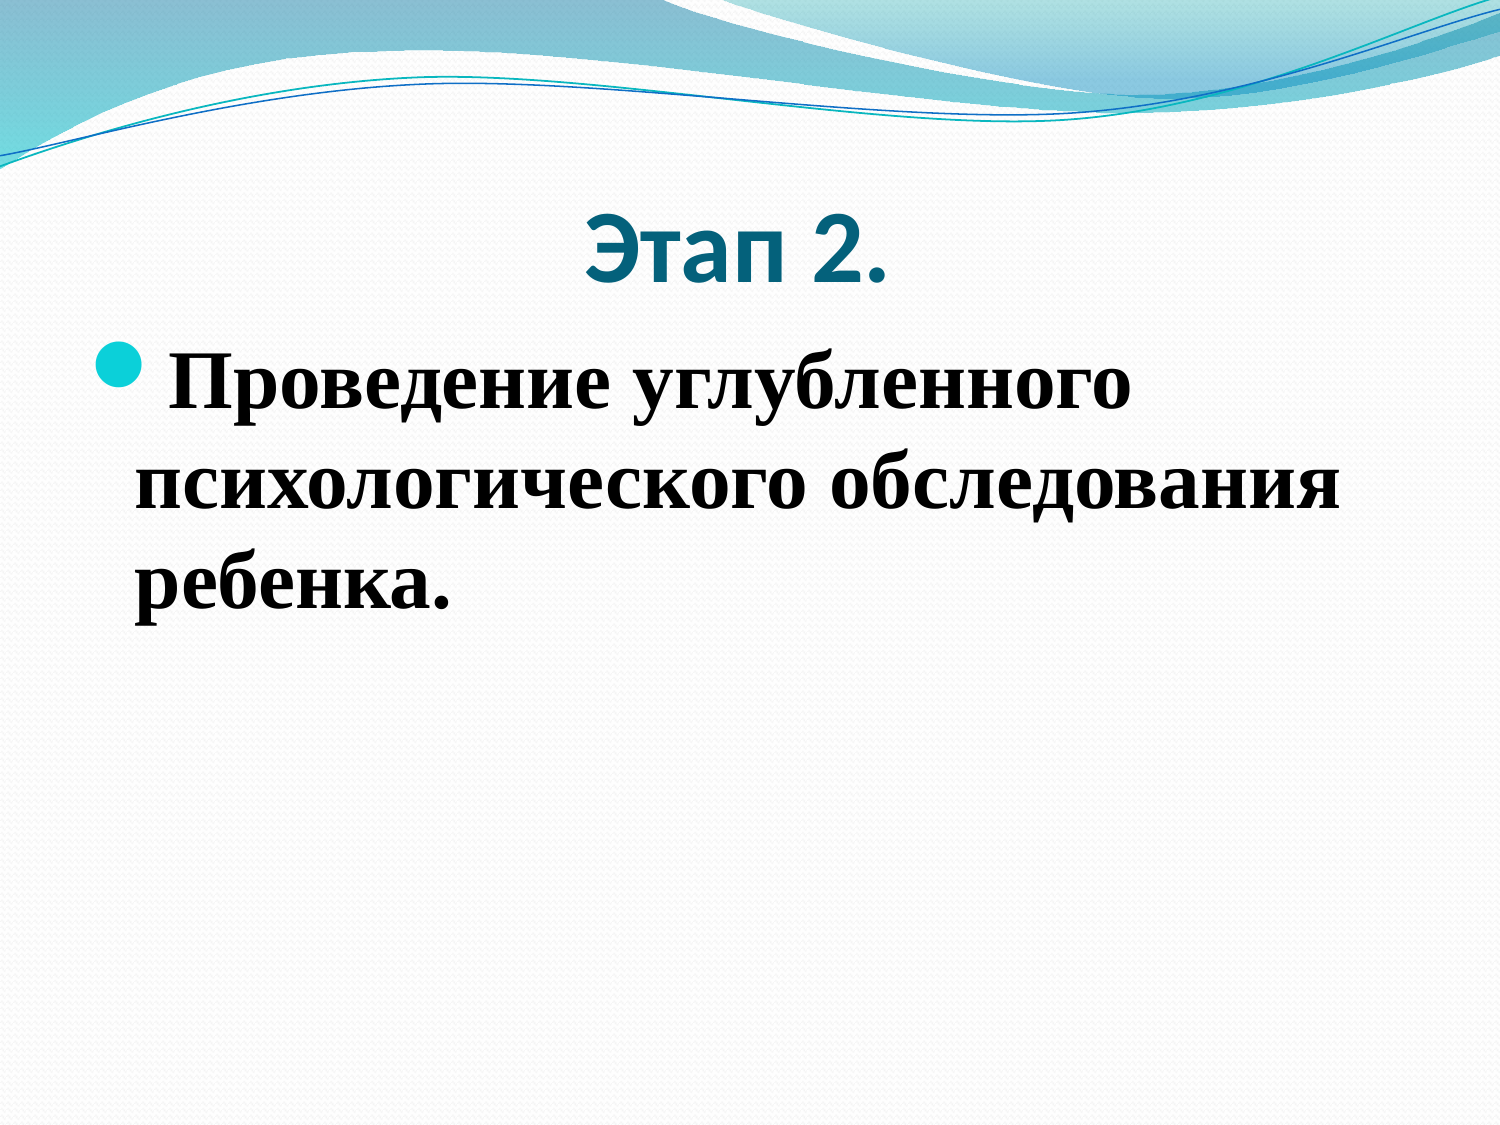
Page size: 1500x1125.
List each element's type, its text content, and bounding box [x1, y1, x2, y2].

title Этап 2. [75, 115, 1425, 303]
list Проведение углубленного психологического обследования ребенка. [75, 317, 1425, 1038]
